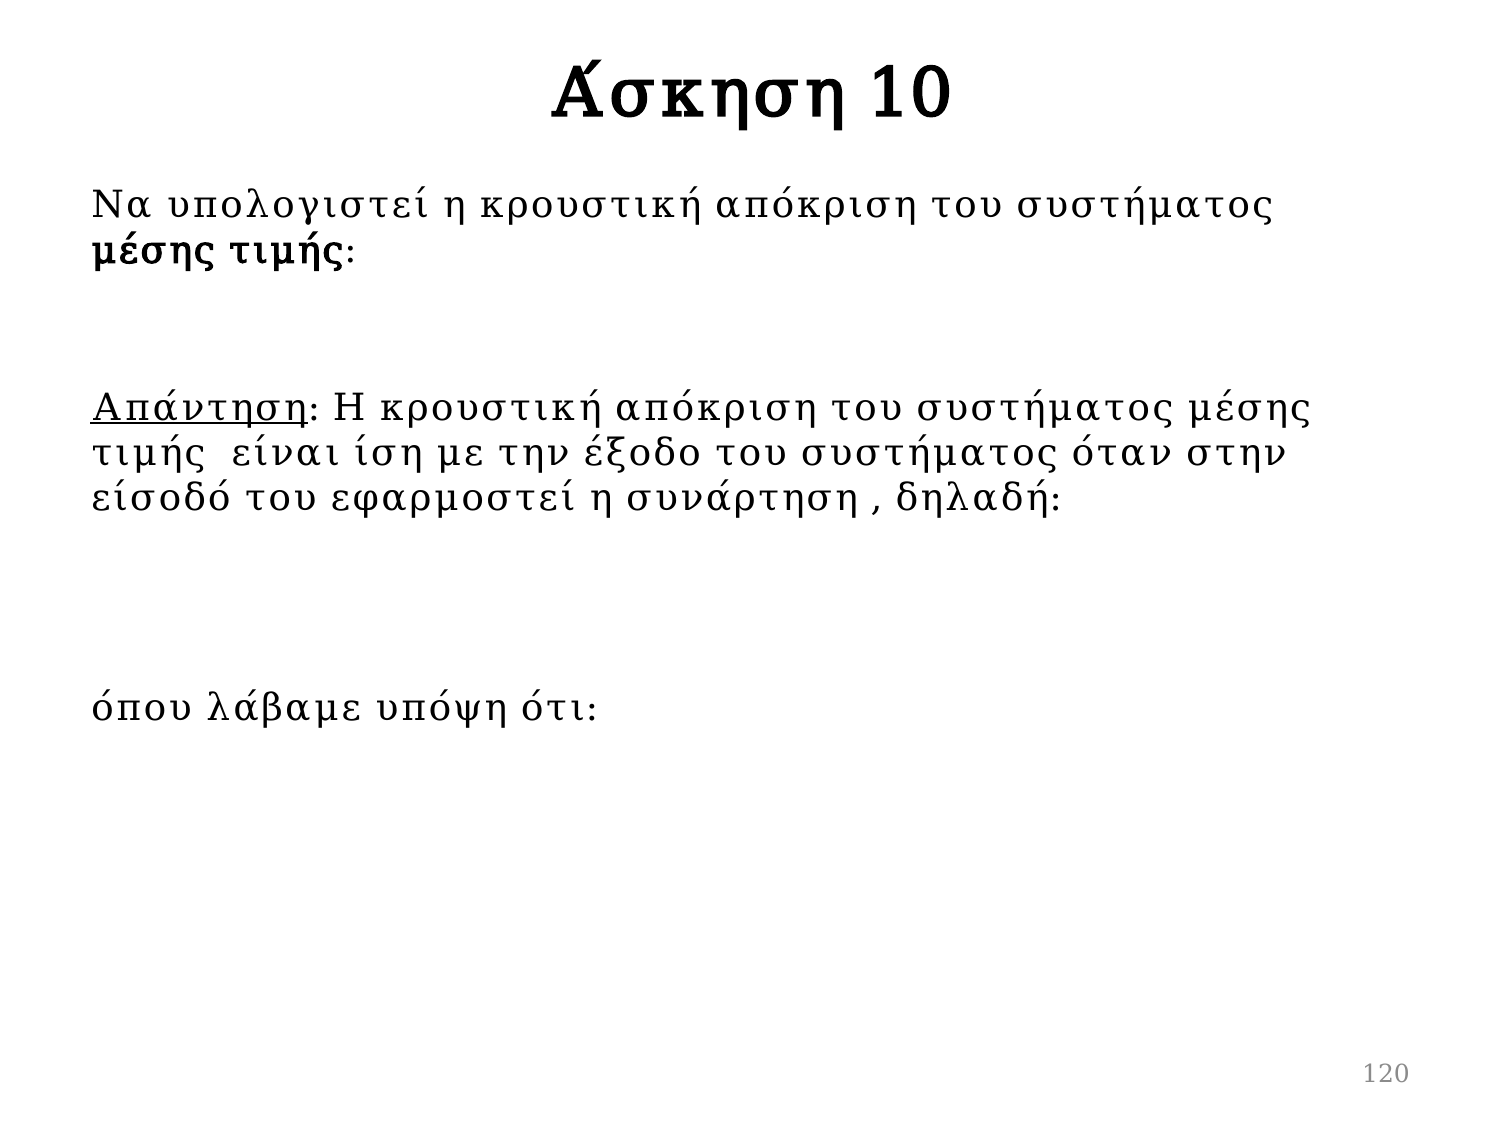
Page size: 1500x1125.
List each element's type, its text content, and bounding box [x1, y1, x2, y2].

slide_number 120 [1222, 1042, 1425, 1103]
title Άσκηση 10 [75, 19, 1425, 159]
